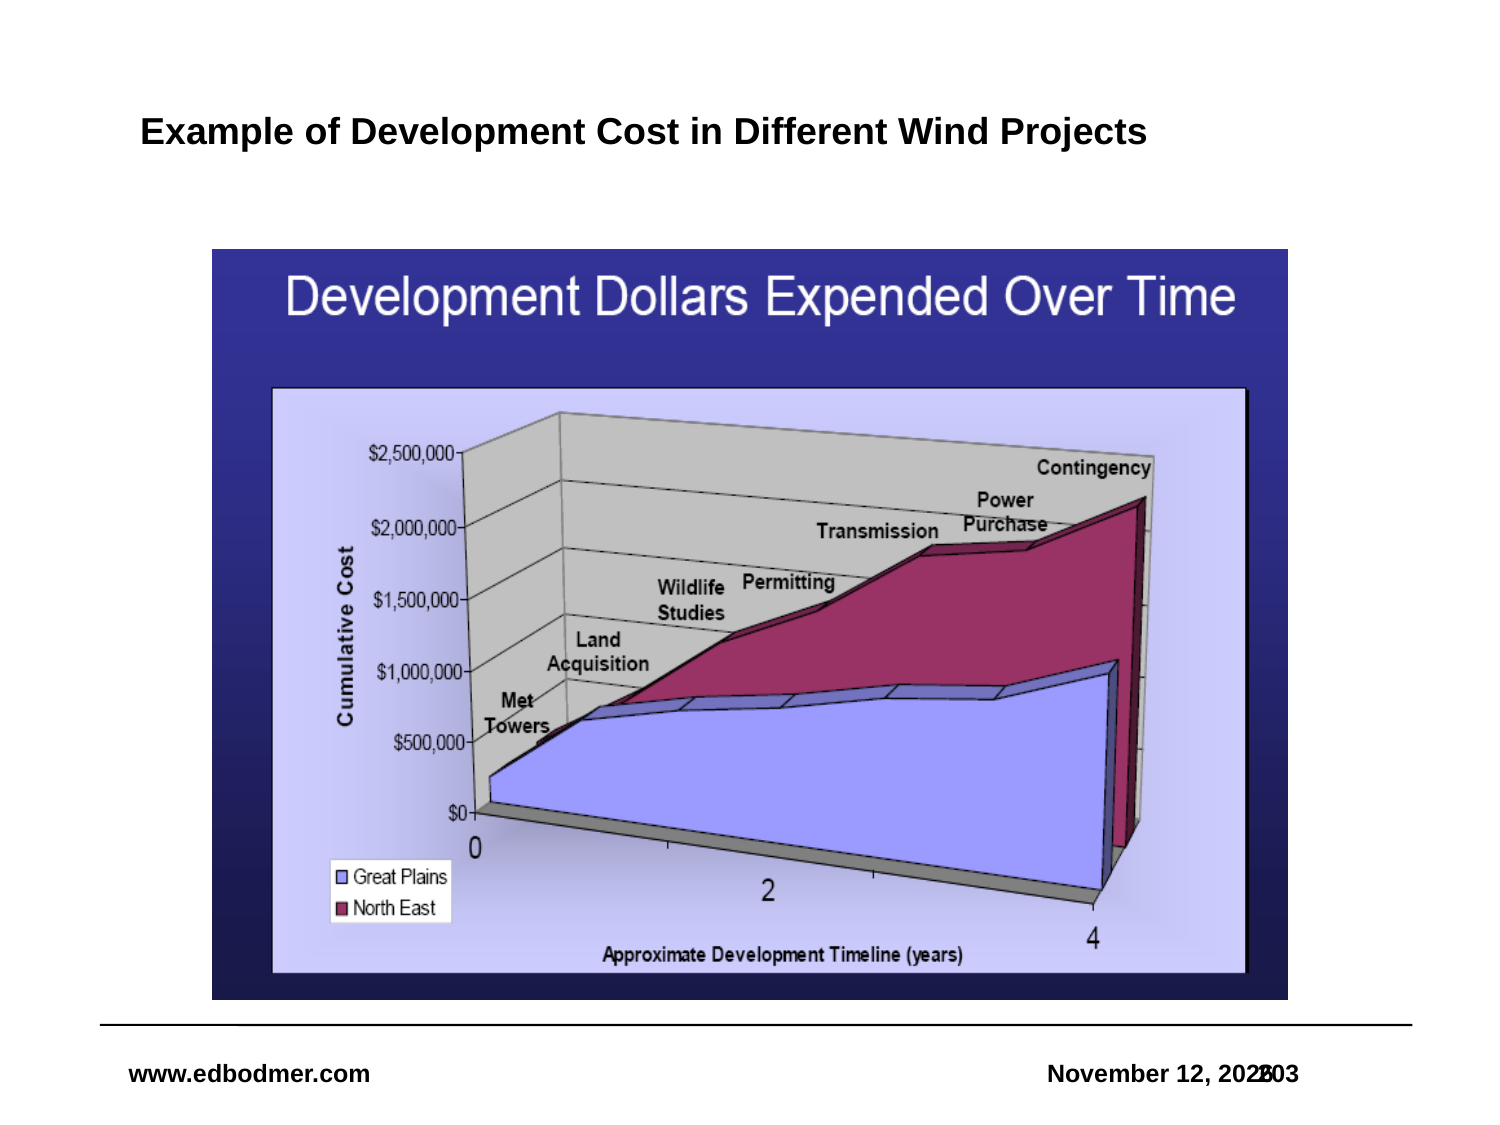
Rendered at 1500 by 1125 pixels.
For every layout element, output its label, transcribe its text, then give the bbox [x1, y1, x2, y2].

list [211, 249, 1289, 1001]
title Example of Development Cost in Different Wind Projects [124, 99, 1288, 226]
